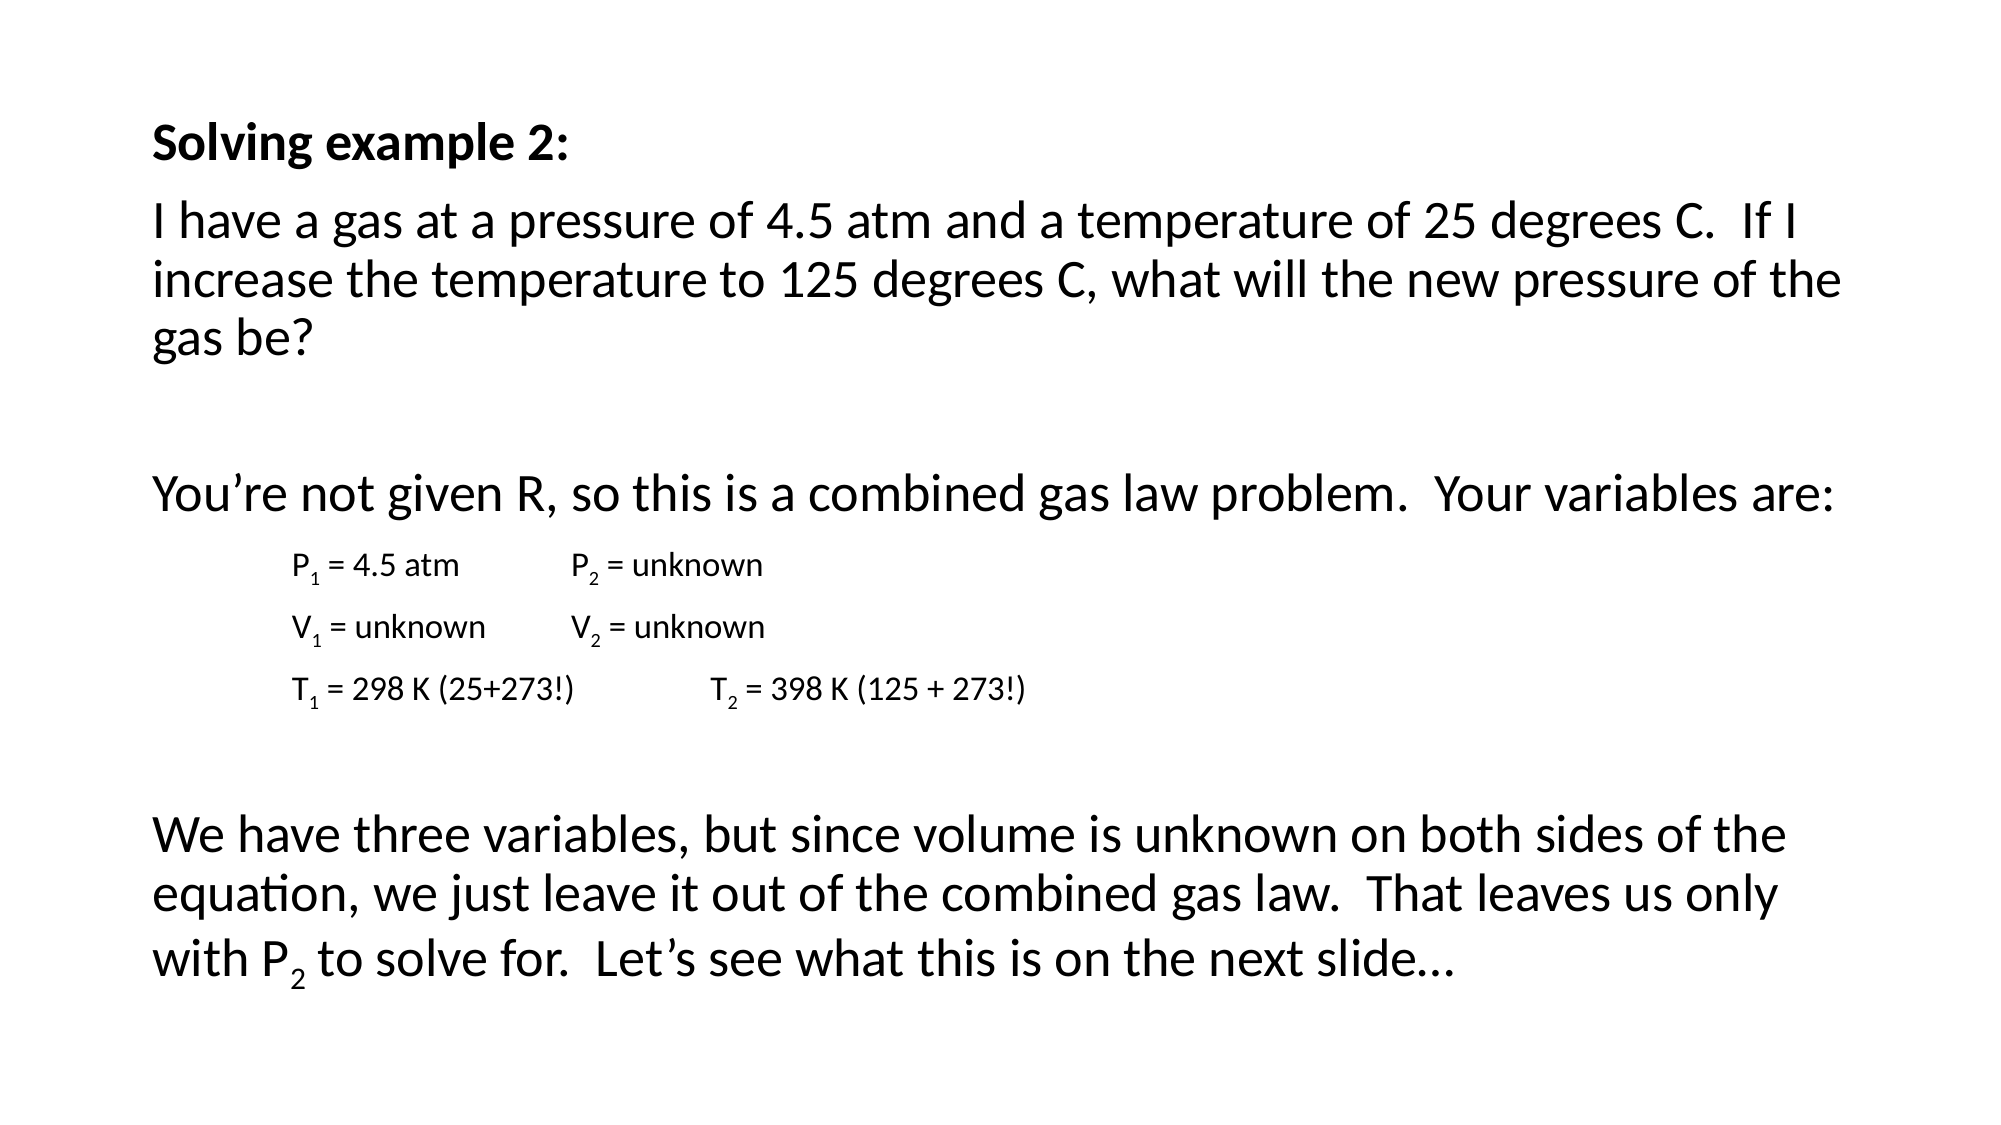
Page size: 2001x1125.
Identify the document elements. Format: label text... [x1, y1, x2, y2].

list Solving example 2: I have a gas at a pressure of 4.5 atm and a temperature of 25 degrees C. If I increase the temperature to 125 degrees C, what will the new pressure of the gas be? You’re not given R, so this is a combined gas law problem. Your variables are: P1 = 4.5 atm P2 = unknown V1 = unknown V2 = unknown T1 = 298 K (25+273!) T2 = 398 K (125 + 273!) We have three variables, but since volume is unknown on both sides of the equation, we just leave it out of the combined gas law. That leaves us only with P2 to solve for. Let’s see what this is on the next slide… [137, 106, 1863, 1014]
